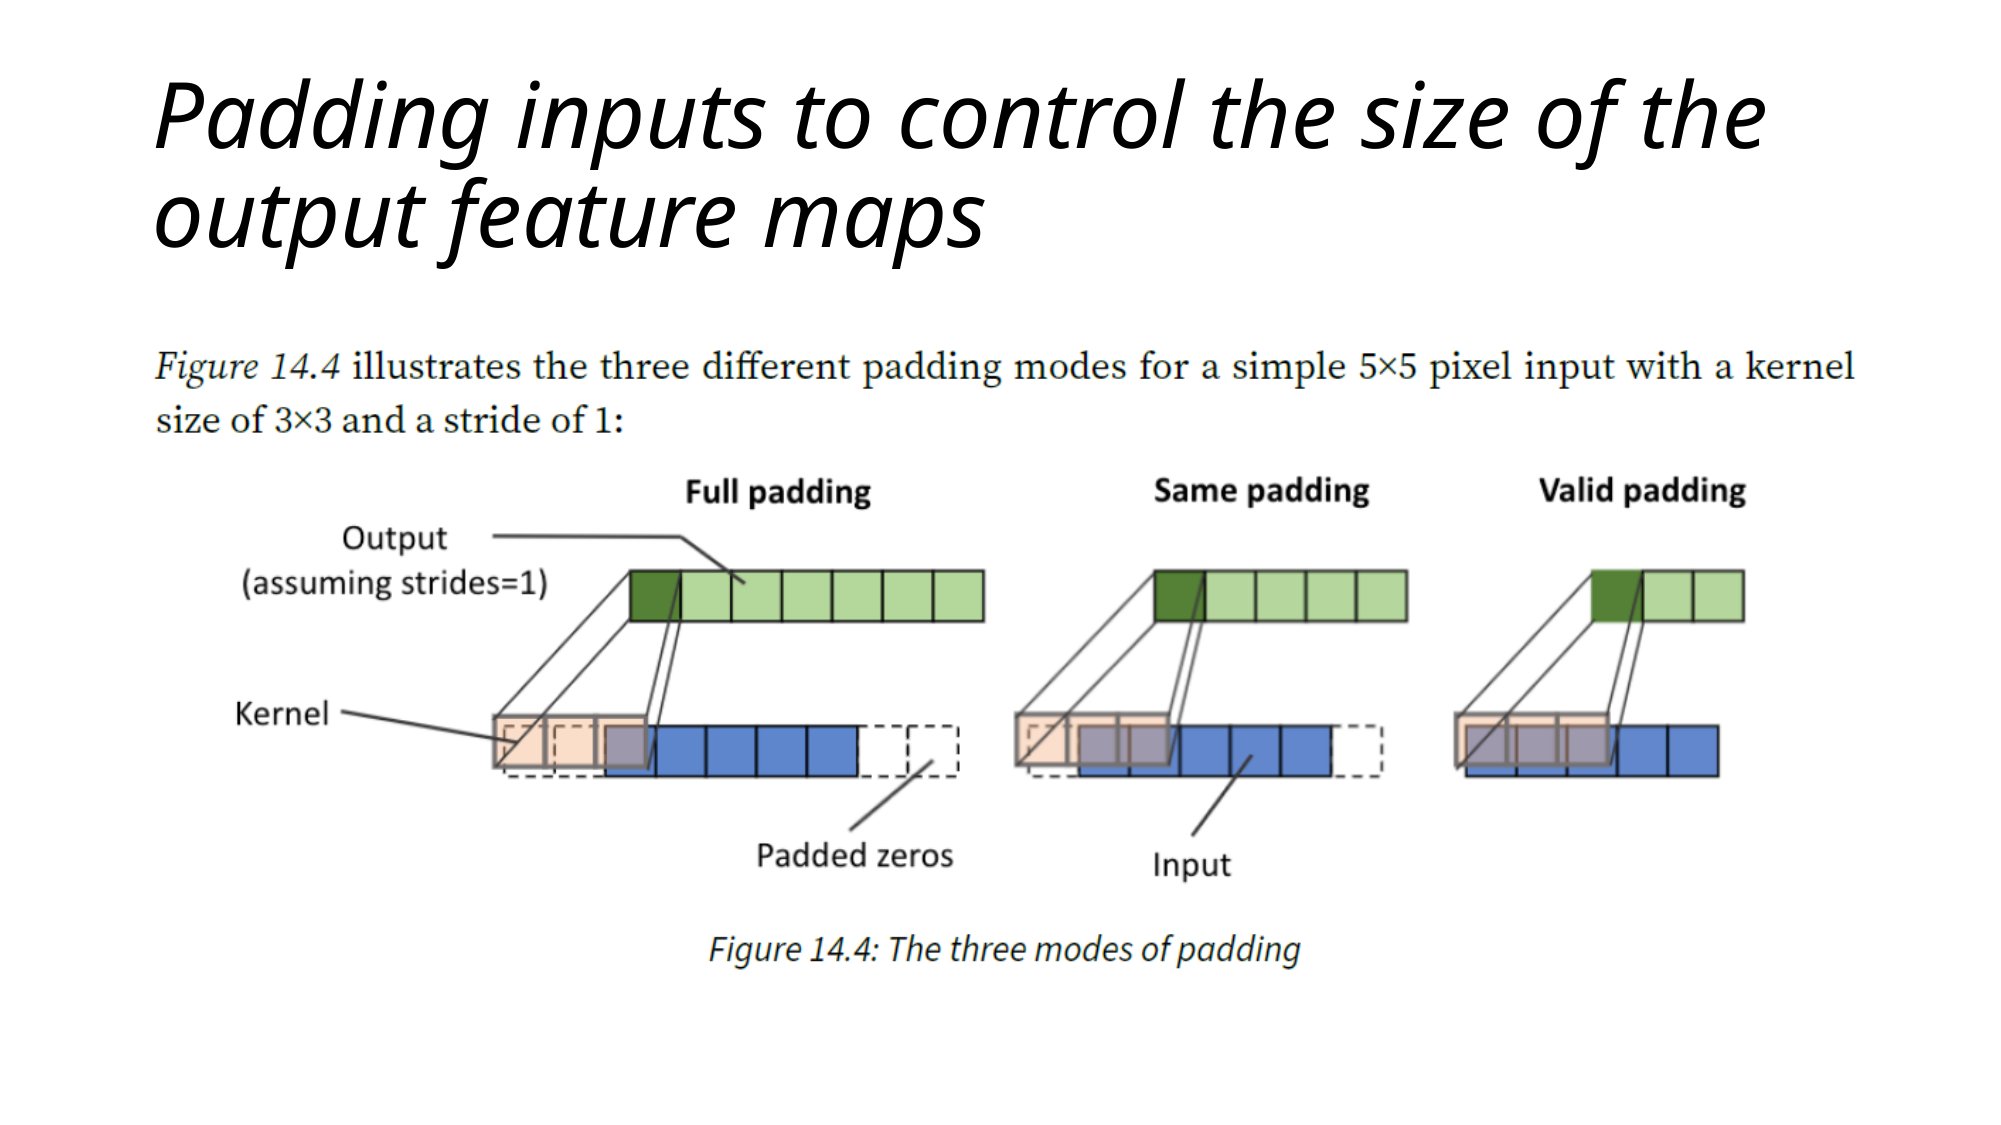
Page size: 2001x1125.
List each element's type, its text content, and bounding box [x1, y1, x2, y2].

title Padding inputs to control the size of the output feature maps [137, 59, 1863, 278]
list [137, 328, 1863, 984]
